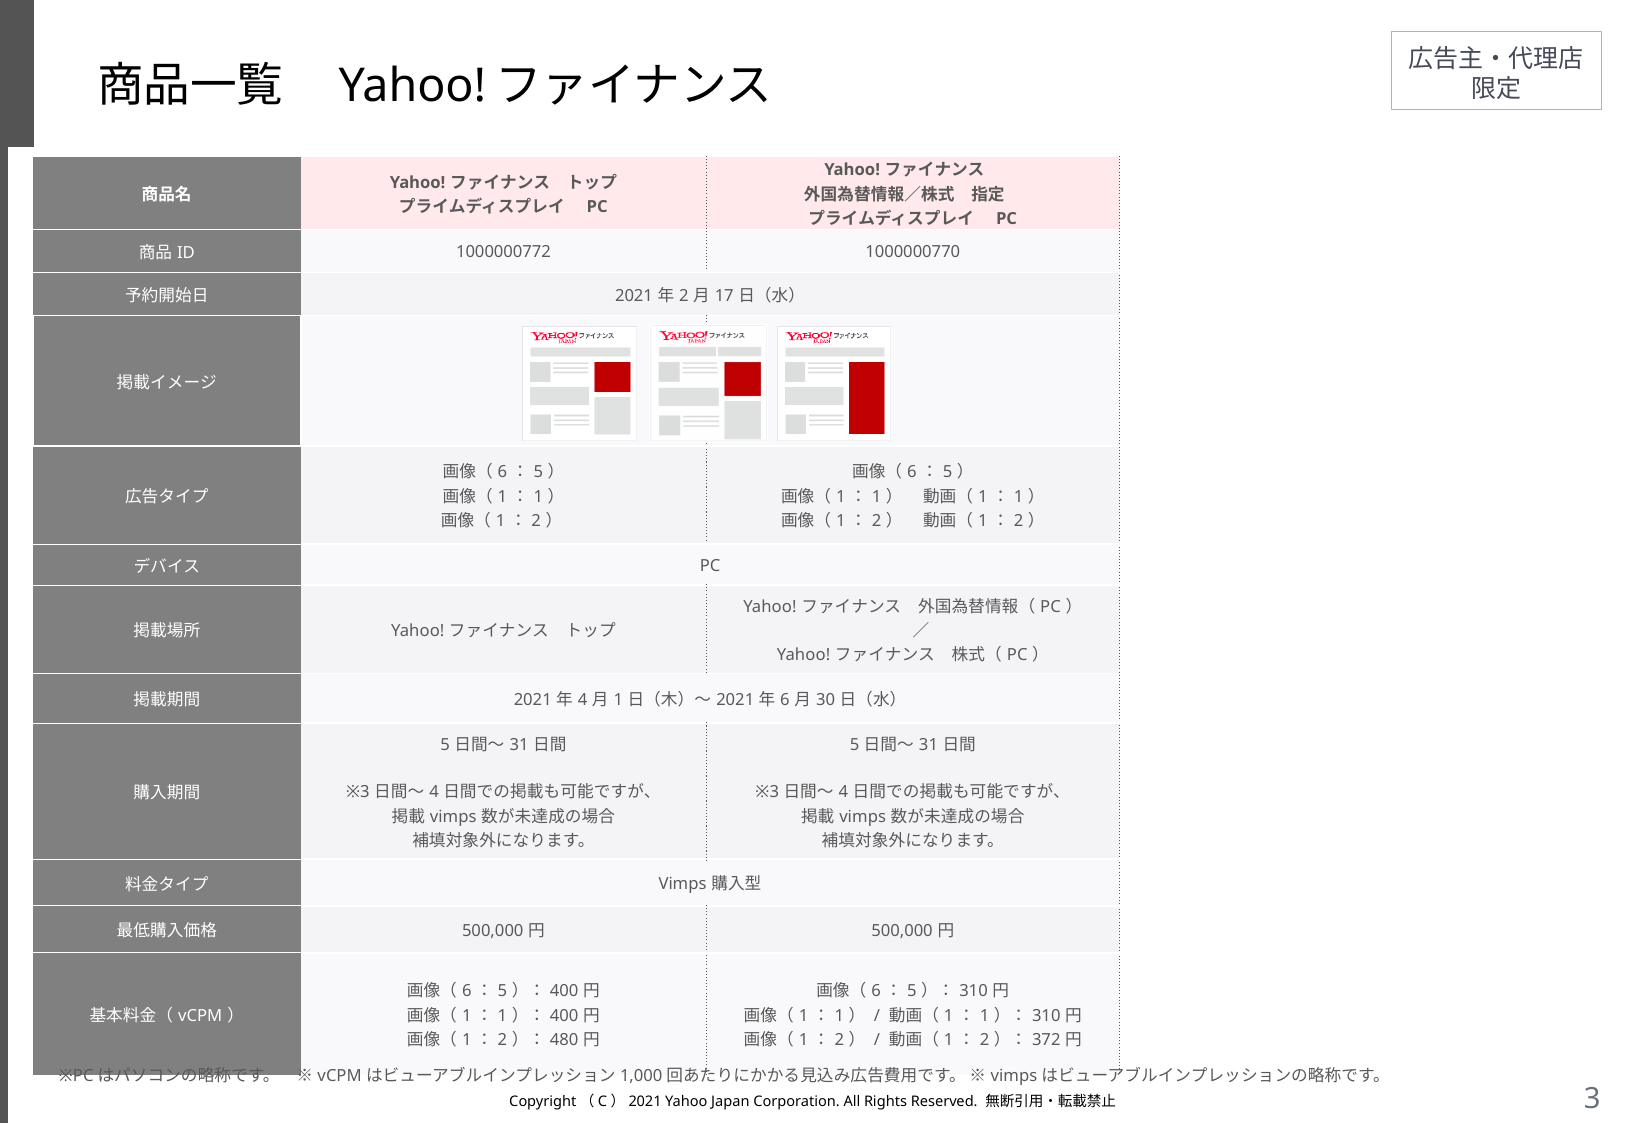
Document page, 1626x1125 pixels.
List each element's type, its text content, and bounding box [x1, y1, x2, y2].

table_cell 購入期間 [33, 724, 301, 859]
table_cell 掲載期間 [33, 674, 301, 723]
table_cell 画像（6：5） 画像（1：1） 動画（1：1） 画像（1：2） 動画（1：2） [706, 447, 1120, 543]
table_cell [706, 316, 1120, 445]
table_cell 基本料金（vCPM） [33, 953, 301, 1075]
table_cell デバイス [33, 545, 301, 585]
table_cell 1000000770 [706, 230, 1120, 272]
table_cell 掲載イメージ [34, 316, 300, 445]
table_header Yahoo!ファイナンス 外国為替情報／株式 指定 プライムディスプレイ PC [706, 157, 1120, 229]
table_cell 1000000772 [301, 230, 706, 272]
table_cell 2021年2月17日（水） [301, 273, 1120, 315]
table_cell PC [301, 545, 1120, 584]
table_header Yahoo!ファイナンス トップ プライムディスプレイ PC [301, 157, 706, 229]
title 商品一覧 Yahoo!ファイナンス [82, 47, 1394, 119]
table_cell 予約開始日 [33, 273, 301, 315]
table_cell Vimps購入型 [301, 860, 1120, 905]
table_cell 料金タイプ [33, 860, 301, 905]
table_header 商品名 [33, 157, 301, 229]
table_cell 商品ID [33, 230, 301, 272]
table_cell 2021年4月1日（木）～2021年6月30日（水） [301, 674, 1120, 722]
table_cell 500,000円 [301, 907, 706, 952]
table_cell [302, 316, 706, 445]
text_box ※PCはパソコンの略称です。 ※vCPMはビューアブルインプレッション1,000回あたりにかかる見込み広告費用です。 ※vimpsはビューアブルインプレッションの略称です。 [44, 1046, 1405, 1092]
picture [776, 326, 892, 441]
footer Copyright（C）2021 Yahoo Japan Corporation. All Rights Reserved. 無断引用・転載禁止 [458, 1092, 1167, 1125]
table_cell 画像（6：5）：310円 画像（1：1） / 動画（1：1）：310円 画像（1：2） / 動画（1：2）：372円 [706, 954, 1120, 1046]
picture [649, 324, 768, 443]
table_cell 最低購入価格 [33, 906, 301, 952]
table_cell 広告タイプ [33, 447, 301, 544]
table_cell Yahoo!ファイナンス トップ [301, 586, 706, 673]
table_cell 500,000円 [706, 907, 1120, 952]
table_cell 掲載場所 [33, 586, 301, 673]
table_cell 画像（6：5）：400円 画像（1：1）：400円 画像（1：2）：480円 [301, 954, 706, 1046]
table_cell 画像（6：5） 画像（1：1） 画像（1：2） [301, 447, 706, 543]
table_cell Yahoo!ファイナンス 外国為替情報（PC） ／ Yahoo!ファイナンス 株式（PC） [706, 586, 1120, 673]
table_cell 5日間～31日間 ※3日間～4日間での掲載も可能ですが、 掲載vimps数が未達成の場合 補填対象外になります。 [301, 724, 706, 858]
picture [522, 326, 638, 441]
table_cell 5日間～31日間 ※3日間～4日間での掲載も可能ですが、 掲載vimps数が未達成の場合 補填対象外になります。 [706, 724, 1120, 858]
